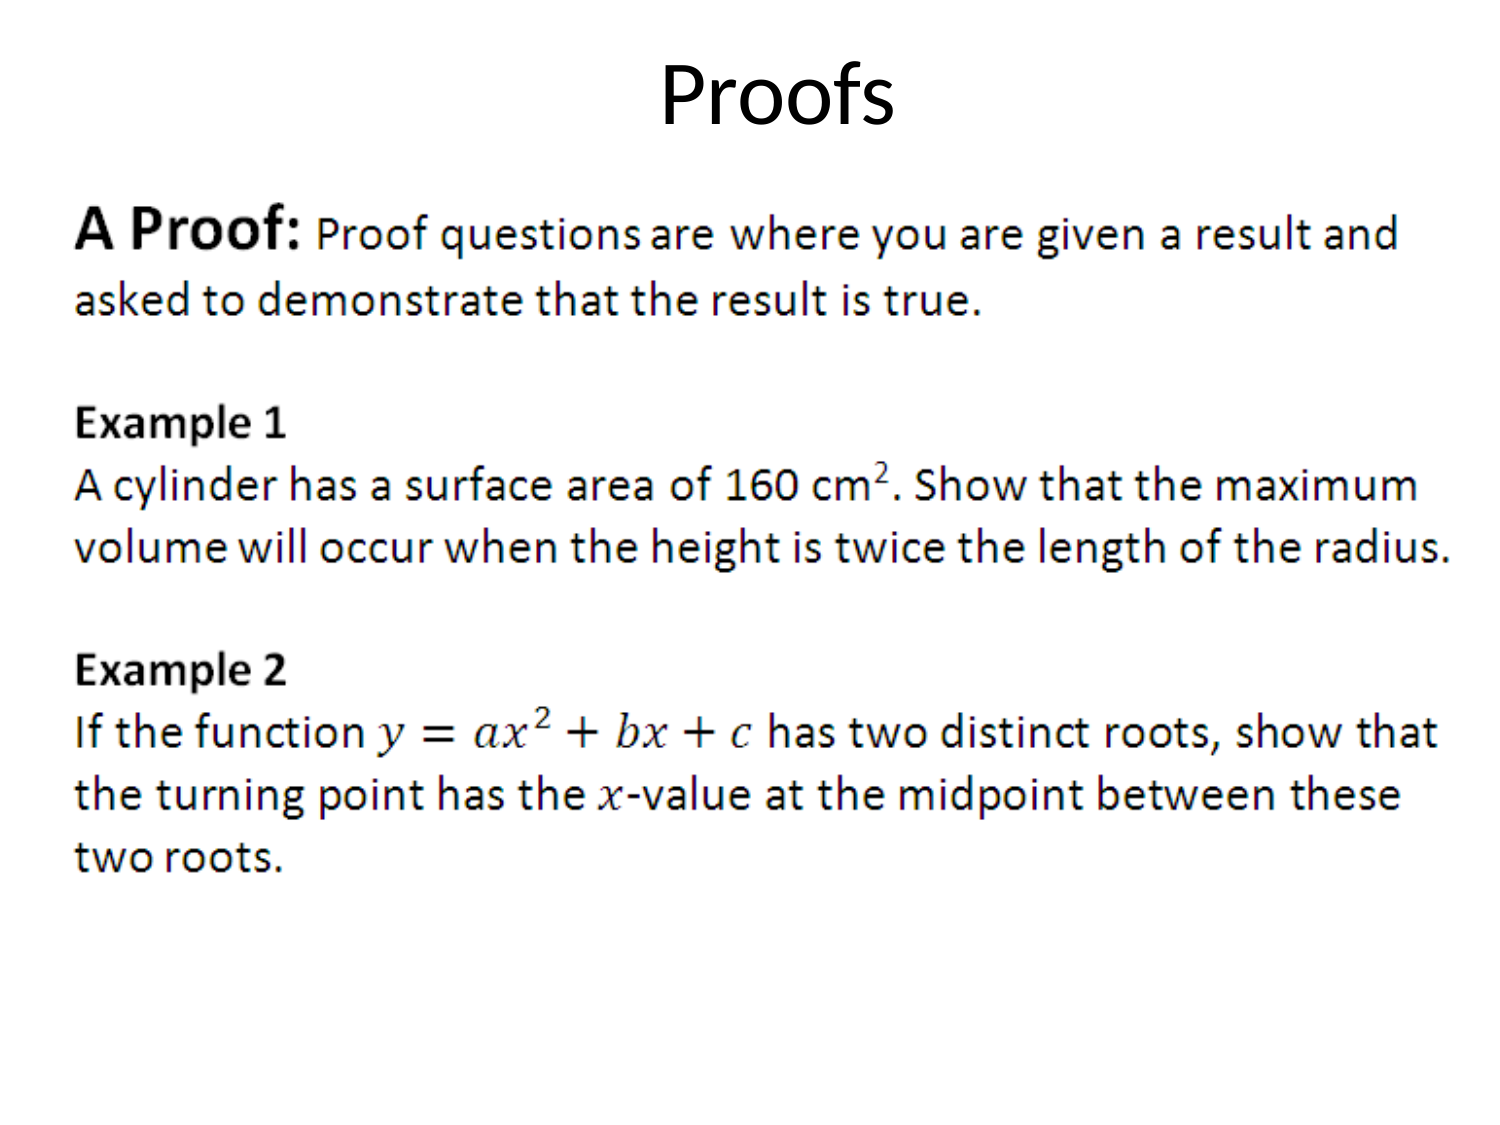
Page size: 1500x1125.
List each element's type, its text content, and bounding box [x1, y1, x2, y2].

title Proofs [140, 23, 1416, 153]
picture [58, 187, 1460, 903]
